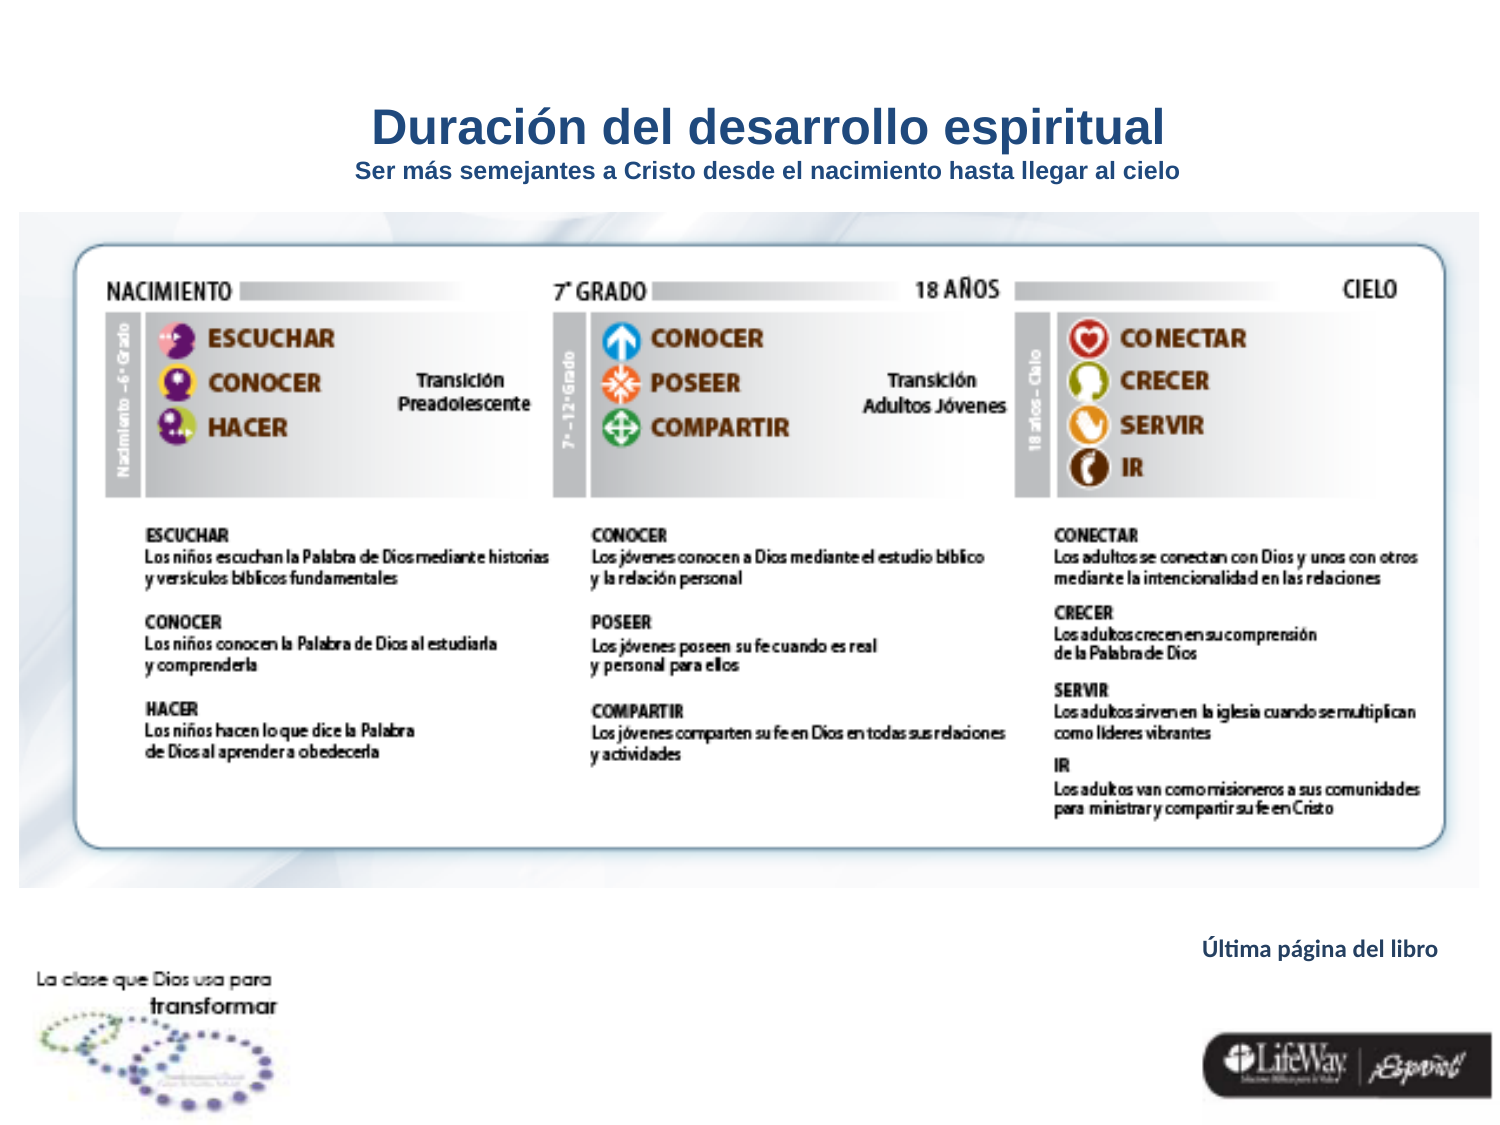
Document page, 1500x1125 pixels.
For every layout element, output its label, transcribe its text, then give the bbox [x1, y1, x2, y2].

text_box Duración del desarrollo espiritual Ser más semejantes a Cristo desde el nacimiento hasta llegar al cielo [99, 87, 1438, 193]
text_box Última página del libro [1187, 924, 1475, 970]
picture [18, 212, 1480, 888]
picture [1196, 1027, 1500, 1125]
picture [24, 937, 307, 1125]
